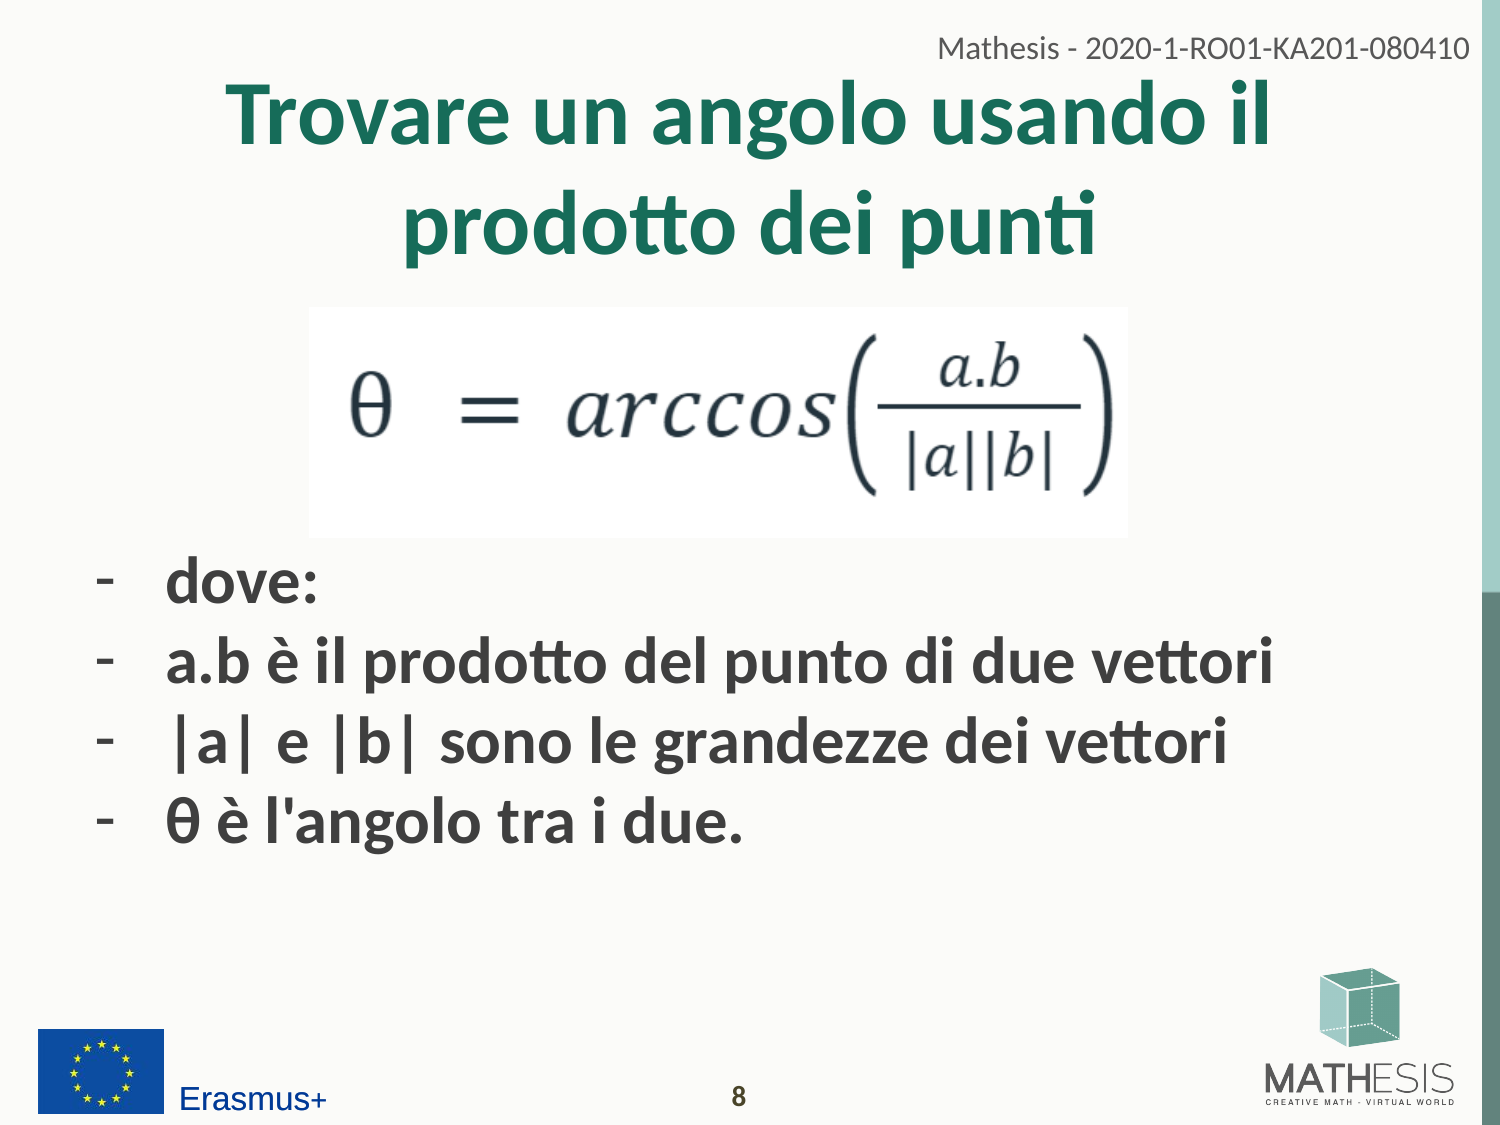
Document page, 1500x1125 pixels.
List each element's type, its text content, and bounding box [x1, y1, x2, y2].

title Trovare un angolo usando il prodotto dei punti [75, 45, 1425, 233]
picture [308, 307, 1129, 538]
list dove: a.b è il prodotto del punto di due vettori |a| e |b| sono le grandezze dei vettori θ è l'angolo tra i due. [75, 262, 1425, 1005]
picture [38, 1029, 164, 1114]
